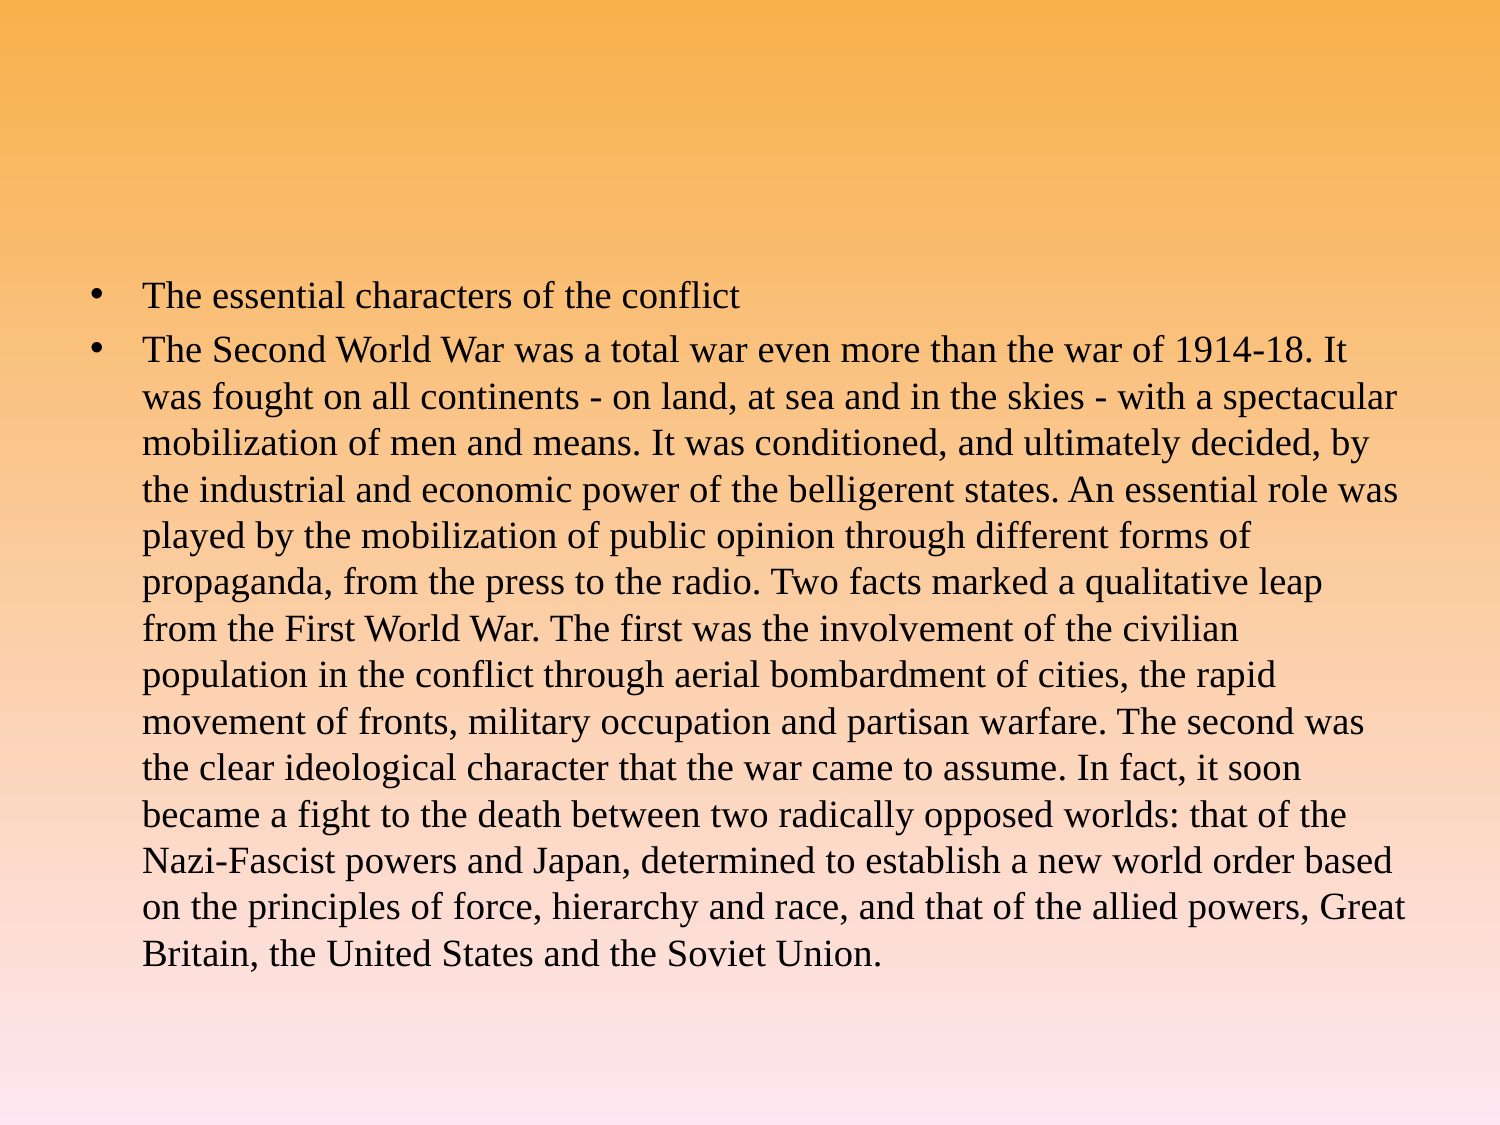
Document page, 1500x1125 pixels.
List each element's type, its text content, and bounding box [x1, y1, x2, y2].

list The essential characters of the conflict The Second World War was a total war even more than the war of 1914-18. It was fought on all continents - on land, at sea and in the skies - with a spectacular mobilization of men and means. It was conditioned, and ultimately decided, by the industrial and economic power of the belligerent states. An essential role was played by the mobilization of public opinion through different forms of propaganda, from the press to the radio. Two facts marked a qualitative leap from the First World War. The first was the involvement of the civilian population in the conflict through aerial bombardment of cities, the rapid movement of fronts, military occupation and partisan warfare. The second was the clear ideological character that the war came to assume. In fact, it soon became a fight to the death between two radically opposed worlds: that of the Nazi-Fascist powers and Japan, determined to establish a new world order based on the principles of force, hierarchy and race, and that of the allied powers, Great Britain, the United States and the Soviet Union. [75, 262, 1425, 1005]
